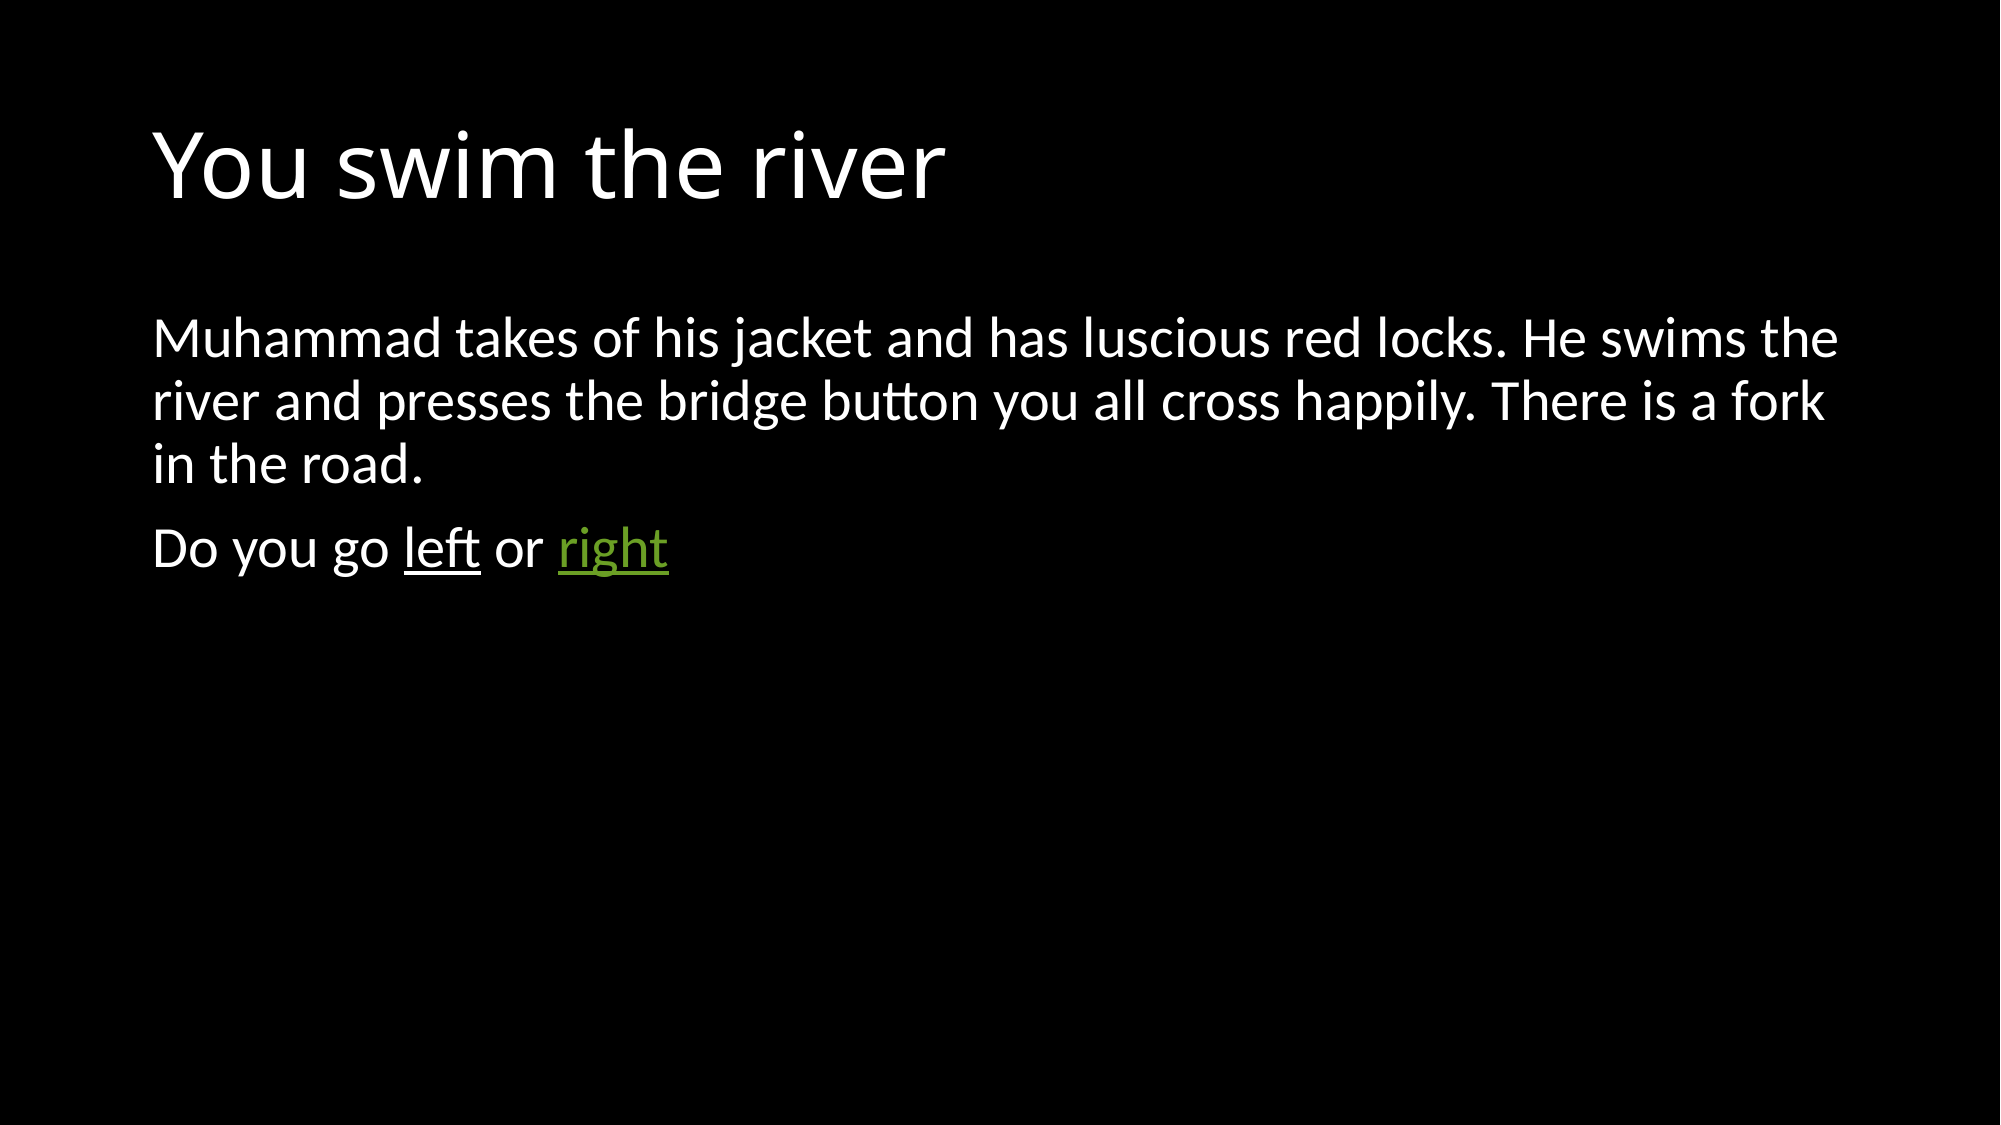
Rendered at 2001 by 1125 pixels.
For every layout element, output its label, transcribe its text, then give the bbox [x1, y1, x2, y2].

title You swim the river [137, 59, 1863, 278]
list Muhammad takes of his jacket and has luscious red locks. He swims the river and presses the bridge button you all cross happily. There is a fork in the road. Do you go left or right [137, 299, 1863, 1014]
